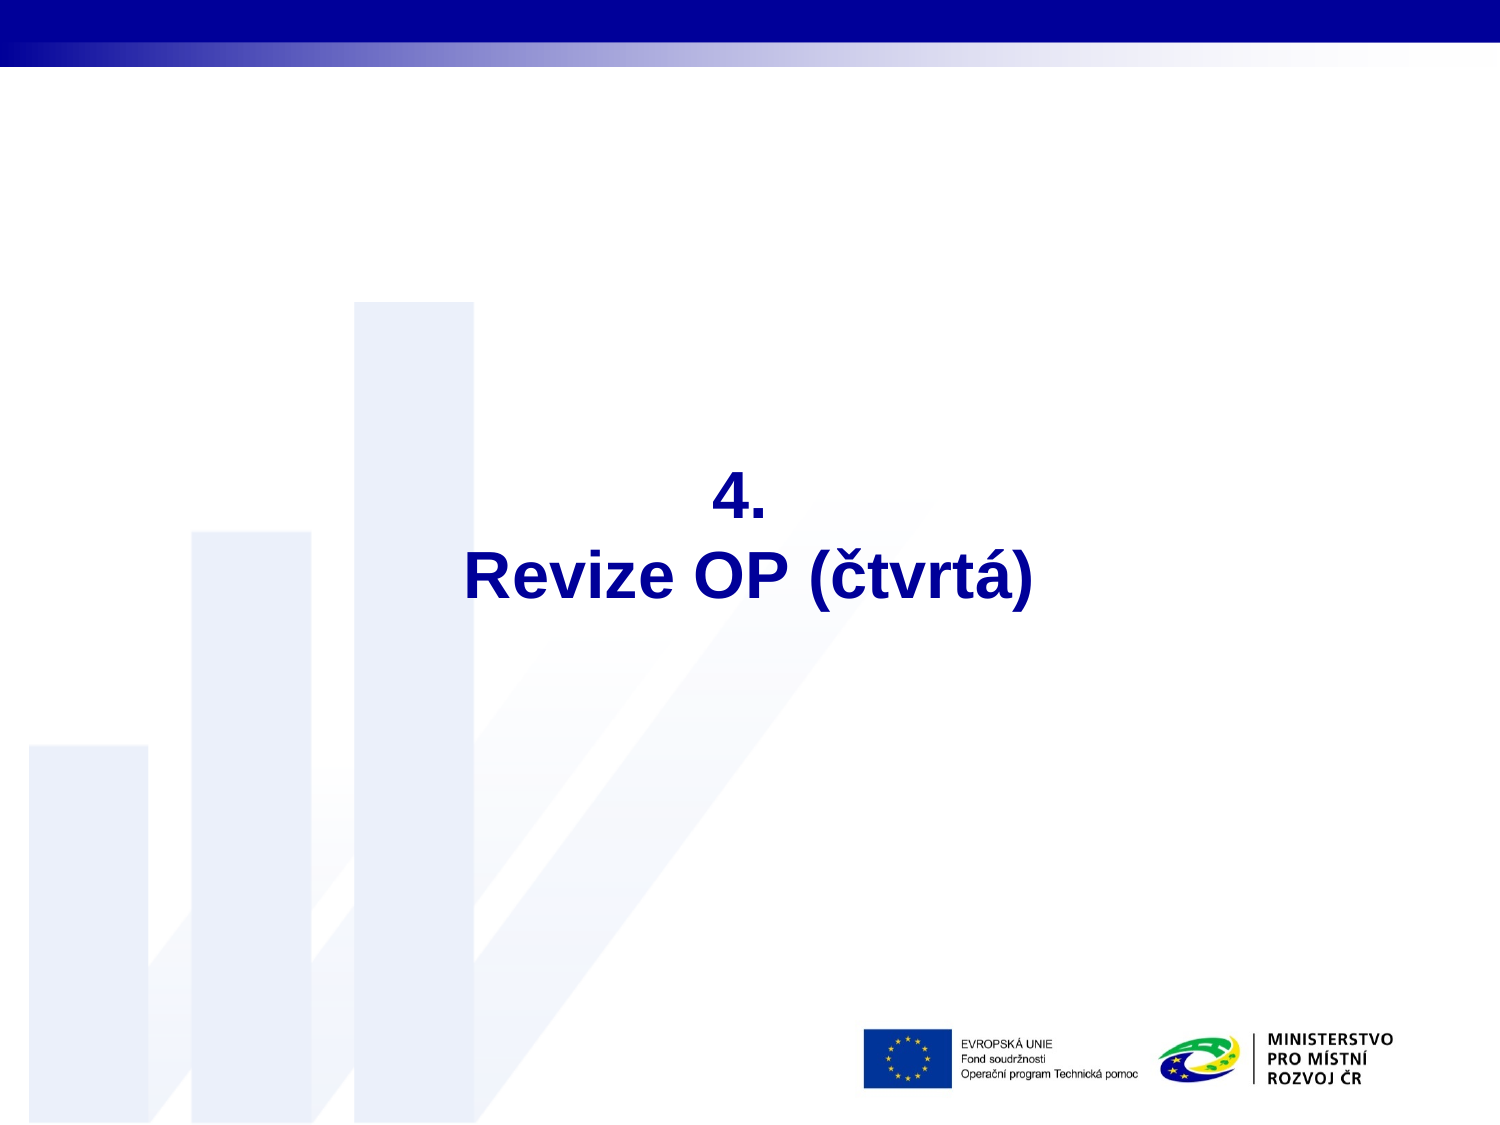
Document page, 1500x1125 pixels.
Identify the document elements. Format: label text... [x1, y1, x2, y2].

picture [29, 302, 1412, 1125]
text_box 4. Revize OP (čtvrtá) [170, 444, 1328, 620]
